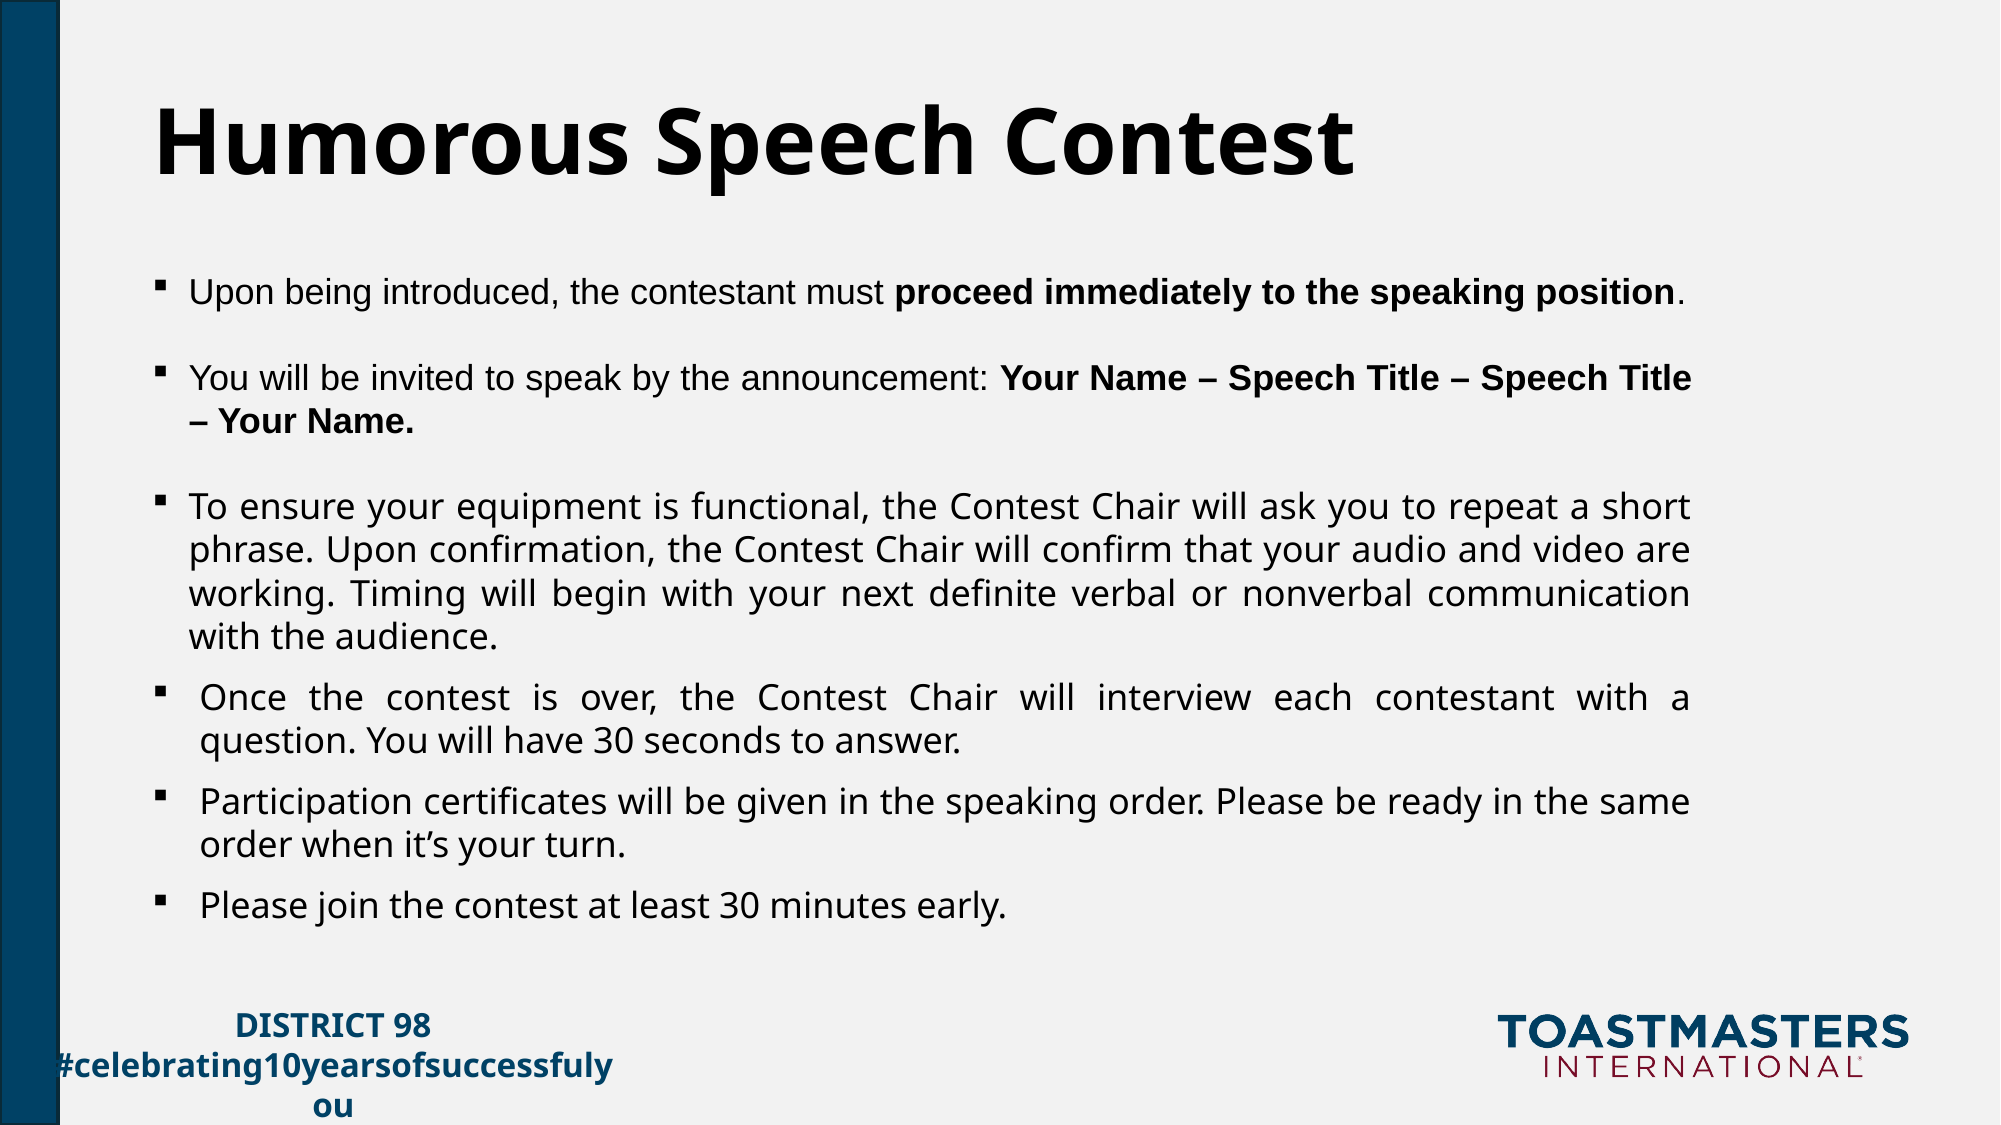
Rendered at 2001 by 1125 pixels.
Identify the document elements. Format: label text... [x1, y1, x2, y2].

list Upon being introduced, the contestant must proceed immediately to the speaking position. You will be invited to speak by the announcement: Your Name – Speech Title – Speech Title – Your Name. To ensure your equipment is functional, the Contest Chair will ask you to repeat a short phrase. Upon confirmation, the Contest Chair will confirm that your audio and video are working. Timing will begin with your next definite verbal or nonverbal communication with the audience. Once the contest is over, the Contest Chair will interview each contestant with a question. You will have 30 seconds to answer. Participation certificates will be given in the speaking order. Please be ready in the same order when it’s your turn. Please join the contest at least 30 minutes early. [137, 260, 1708, 950]
title Humorous Speech Contest [137, 59, 1944, 229]
text_box DISTRICT 98 #celebrating10yearsofsuccessfulyou [28, 996, 638, 1125]
text_box [0, 0, 60, 1125]
picture [1383, 631, 2000, 1125]
